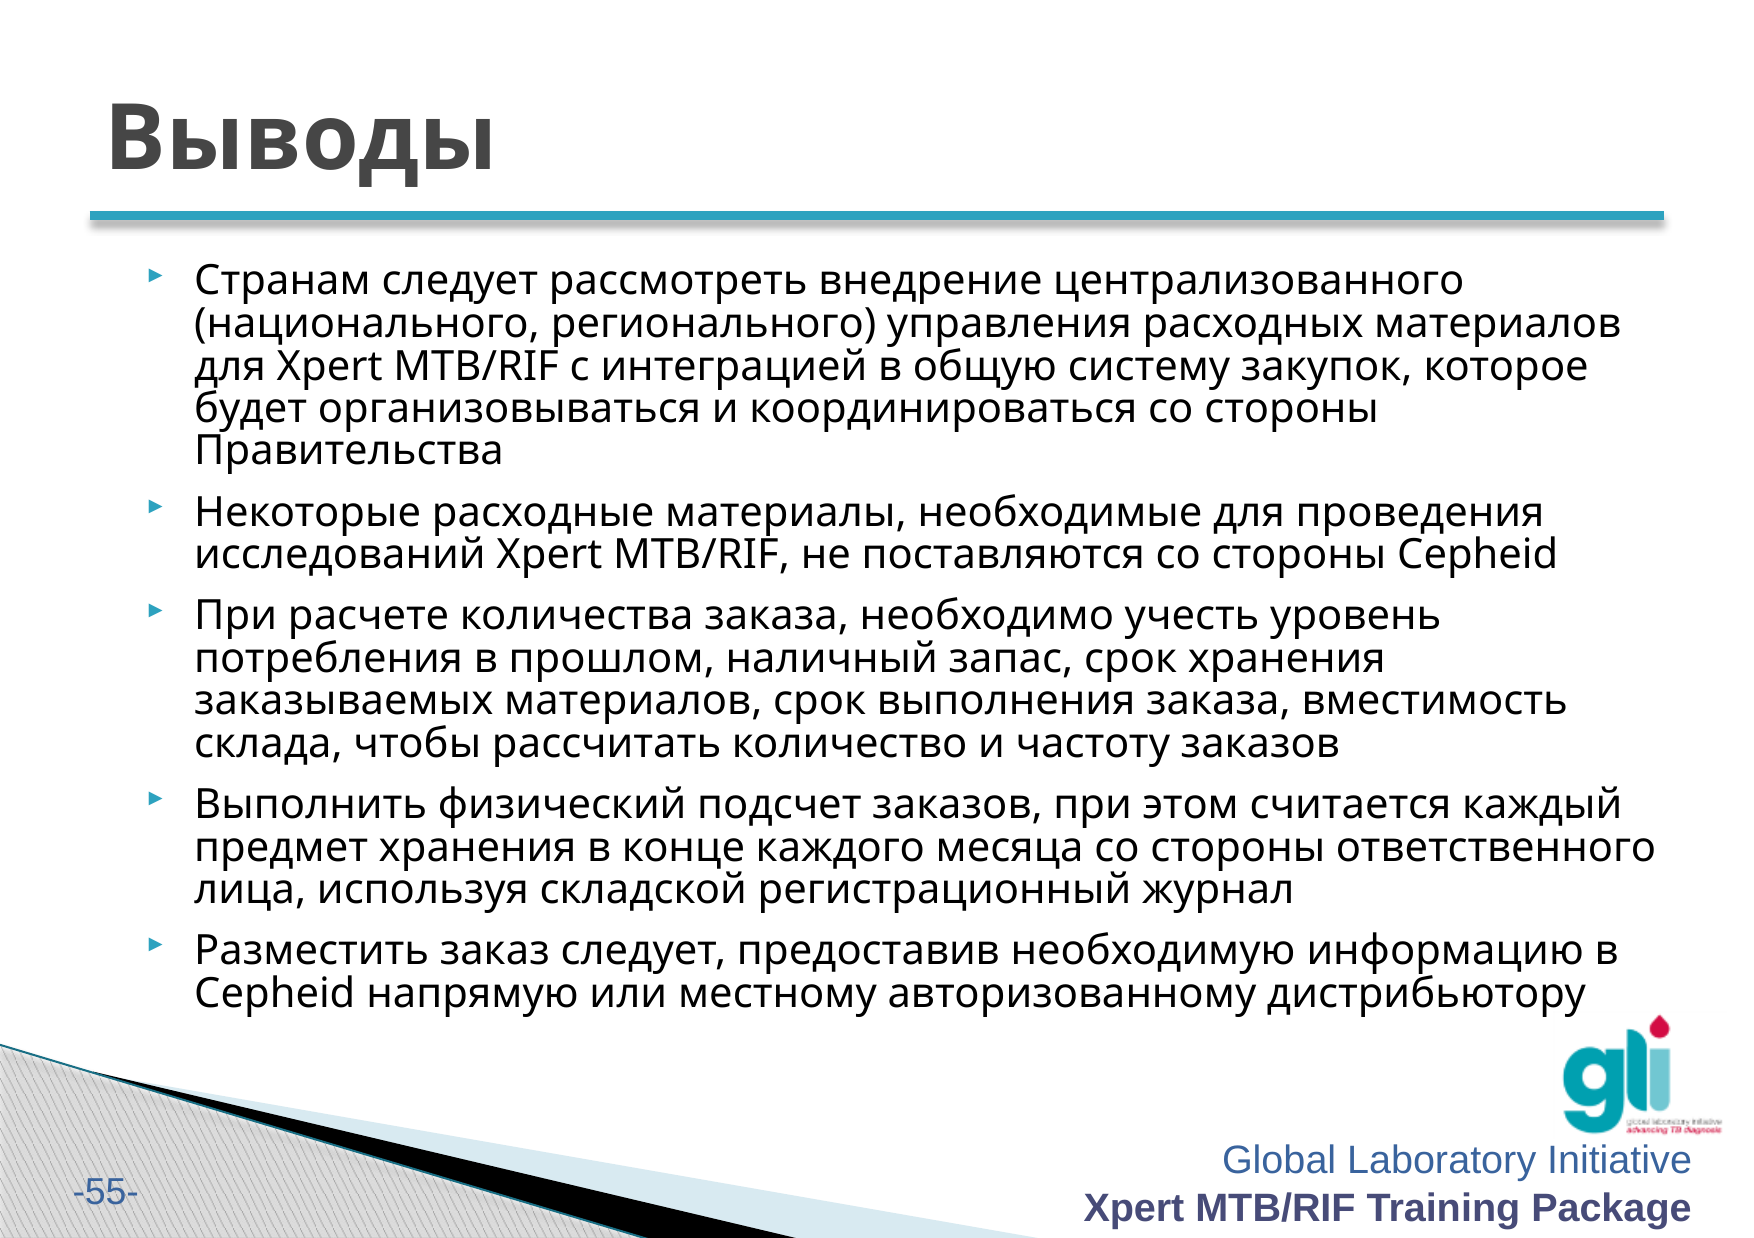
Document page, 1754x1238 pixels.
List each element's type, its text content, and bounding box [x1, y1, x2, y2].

title Выводы [87, 49, 1666, 216]
text_box Странам следует рассмотреть внедрение централизованного (национального, регионального) управления расходных материалов для Xpert MTB/RIF с интеграцией в общую систему закупок, которое будет организовываться и координироваться со стороны Правительства Некоторые расходные материалы, необходимые для проведения исследований Xpert MTB/RIF, не поставляются со стороны Cepheid При расчете количества заказа, необходимо учесть уровень потребления в прошлом, наличный запас, срок хранения заказываемых материалов, срок выполнения заказа, вместимость склада, чтобы рассчитать количество и частоту заказов Выполнить физический подсчет заказов, при этом считается каждый предмет хранения в конце каждого месяца со стороны ответственного лица, используя складской регистрационный журнал Разместить заказ следует, предоставив необходимую информацию в Cepheid напрямую или местному авторизованному дистрибьютору [108, 252, 1687, 981]
list [87, 267, 1666, 996]
picture [1553, 1011, 1727, 1139]
